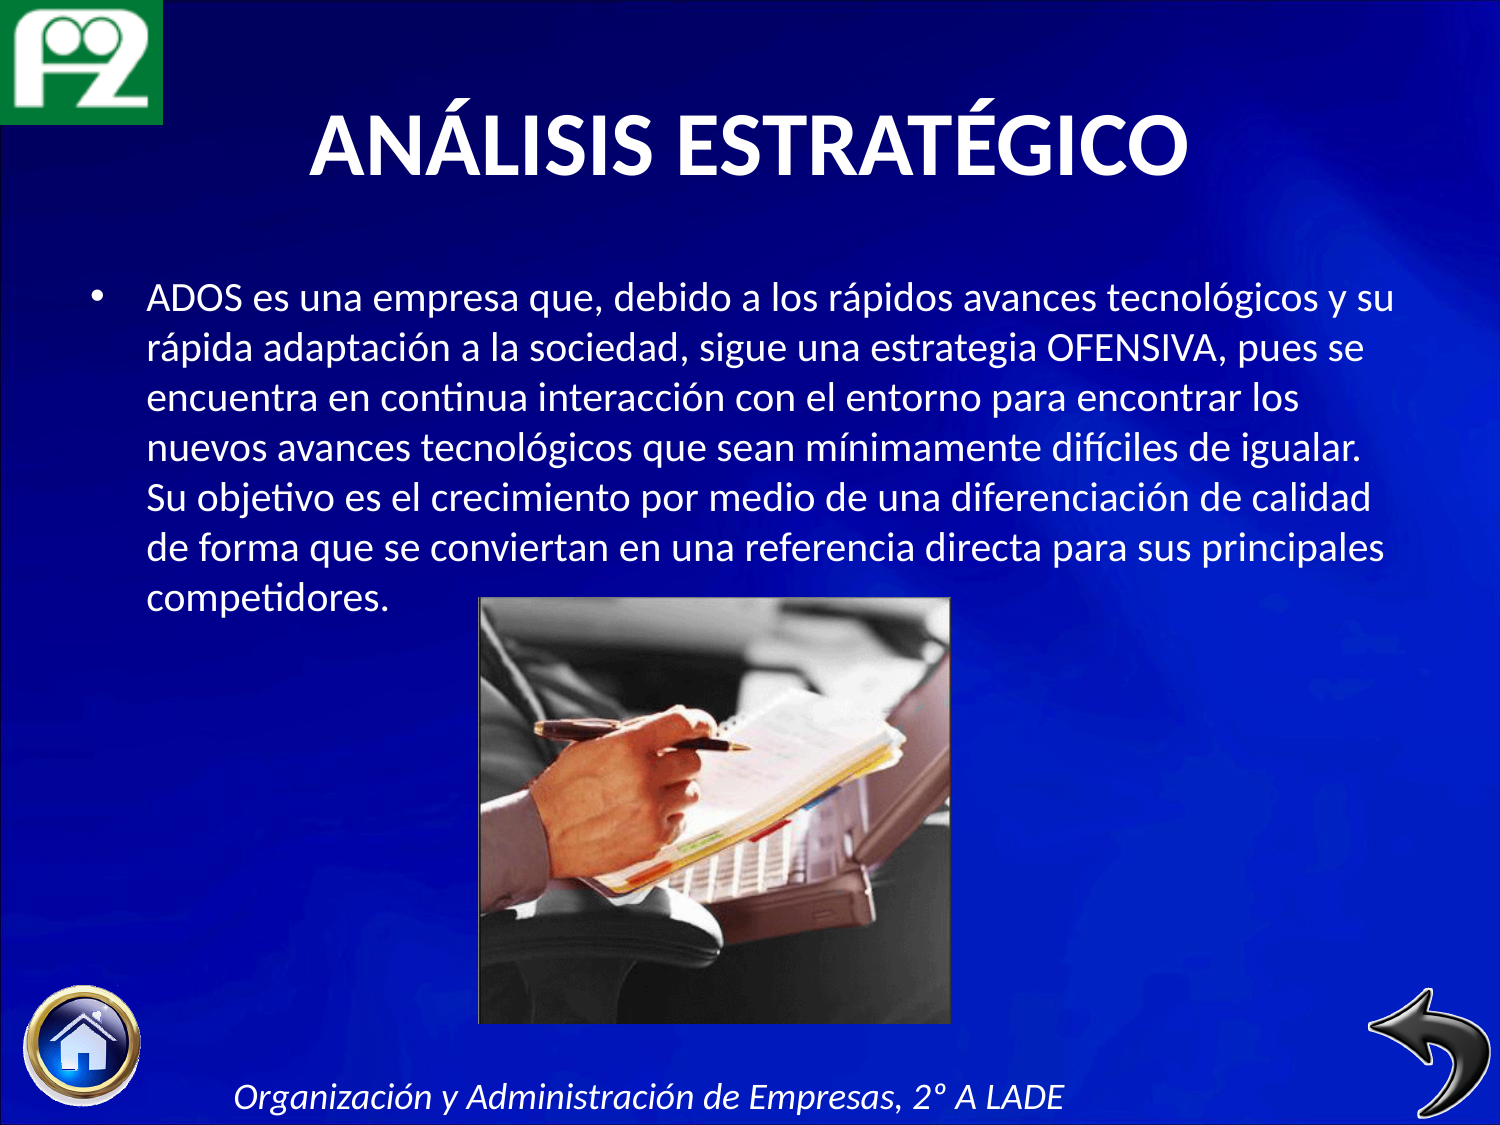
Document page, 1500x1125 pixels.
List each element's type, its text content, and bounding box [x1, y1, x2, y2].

title ANÁLISIS ESTRATÉGICO [74, 44, 1426, 233]
list ADOS es una empresa que, debido a los rápidos avances tecnológicos y su rápida adaptación a la sociedad, sigue una estrategia OFENSIVA, pues se encuentra en continua interacción con el entorno para encontrar los nuevos avances tecnológicos que sean mínimamente difíciles de igualar. Su objetivo es el crecimiento por medio de una diferenciación de calidad de forma que se conviertan en una referencia directa para sus principales competidores. [74, 262, 1426, 1006]
text_box Organización y Administración de Empresas, 2º A LADE [218, 1064, 1199, 1125]
picture [0, 0, 1500, 1125]
